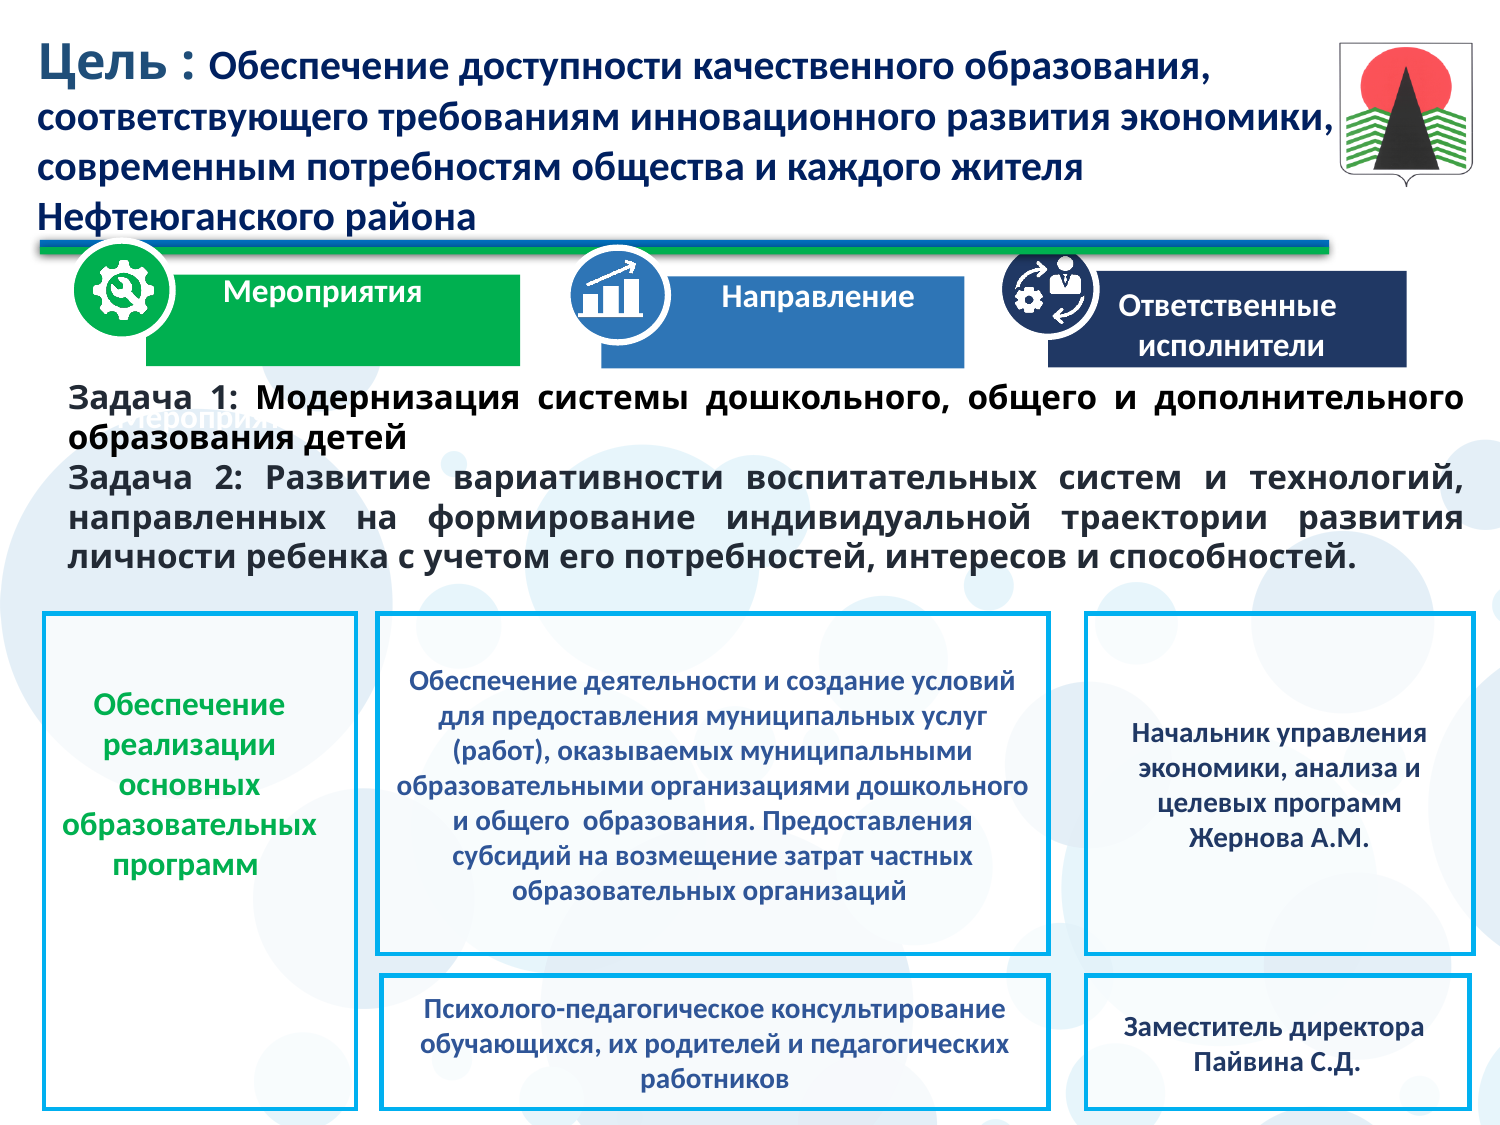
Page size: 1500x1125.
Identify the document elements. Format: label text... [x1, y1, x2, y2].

text_box Психолого-педагогическое консультирование обучающихся, их родителей и педагогических работников [381, 974, 1049, 1110]
text_box Заместитель директора Пайвина С.Д. [1085, 974, 1470, 1110]
text_box Начальник управления экономики, анализа и целевых программ Жернова А.М. [1085, 612, 1475, 955]
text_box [514, 603, 949, 664]
text_box [600, 275, 965, 368]
text_box Обеспечение реализации основных образовательных программ [22, 675, 357, 890]
text_box Мероприятия [207, 262, 438, 317]
text_box [566, 255, 669, 344]
text_box Ответственные исполнители [1103, 235, 1360, 368]
text_box Задача 1: Модернизация системы дошкольного, общего и дополнительного образования детей Задача 2: Развитие вариативности воспитательных систем и технологий, направленных на формирование индивидуальной траектории развития личности ребенка с учетом его потребностей, интересов и способностей. [53, 368, 1481, 623]
text_box Направление [706, 266, 931, 322]
picture [1338, 41, 1474, 188]
picture [578, 256, 643, 320]
text_box Цель : Обеспечение доступности качественного образования, соответствующего требованиям инновационного развития экономики, современным потребностям общества и каждого жителя Нефтеюганского района [22, 21, 1406, 247]
text_box [69, 255, 174, 341]
text_box [43, 890, 357, 1110]
text_box [43, 612, 357, 675]
text_box [1047, 270, 1103, 368]
text_box [1360, 270, 1408, 368]
text_box [997, 263, 1083, 338]
text_box [145, 274, 521, 367]
picture [1012, 256, 1087, 324]
picture [93, 260, 154, 320]
text_box Обеспечение деятельности и создание условий для предоставления муниципальных услуг (работ), оказываемых муниципальными образовательными организациями дошкольного и общего образования. Предоставления субсидий на возмещение затрат частных образовательных организаций [377, 612, 1049, 955]
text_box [39, 239, 1330, 255]
text_box [1087, 263, 1098, 320]
